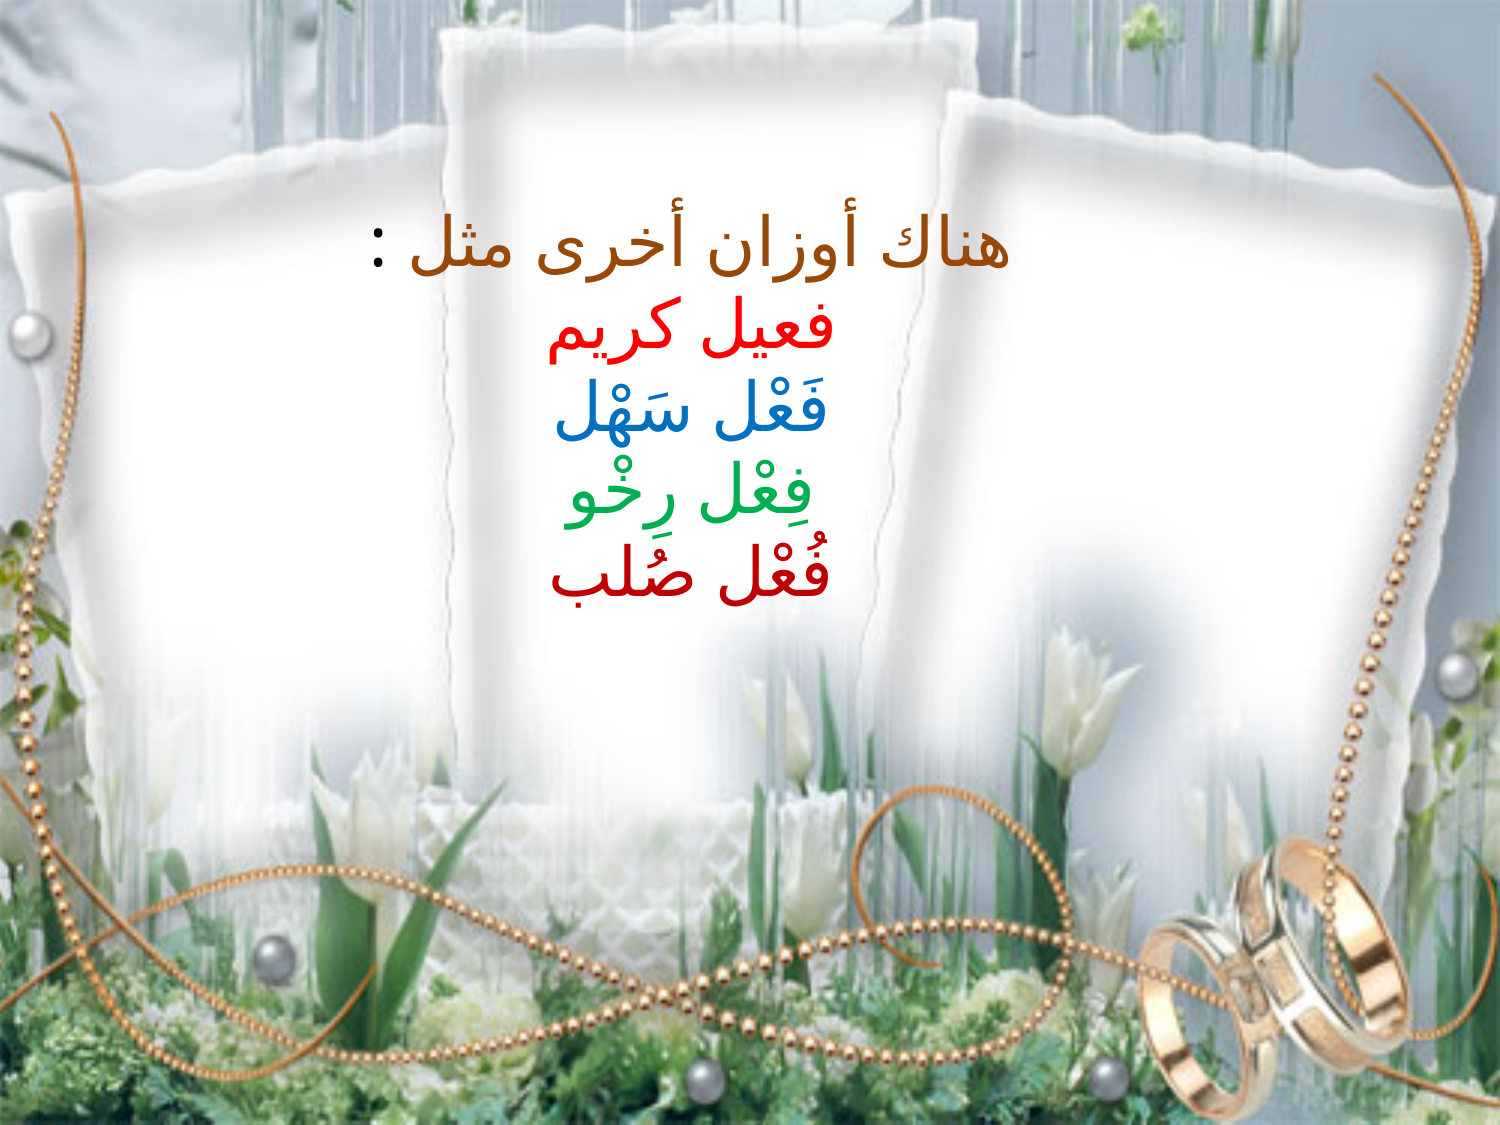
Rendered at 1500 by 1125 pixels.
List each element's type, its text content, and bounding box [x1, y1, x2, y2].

title هناك أوزان أخرى مثل : فعيل كريم فَعْل سَهْل فِعْل رِخْو فُعْل صُلب [281, 187, 1102, 786]
picture [0, 0, 1500, 1125]
